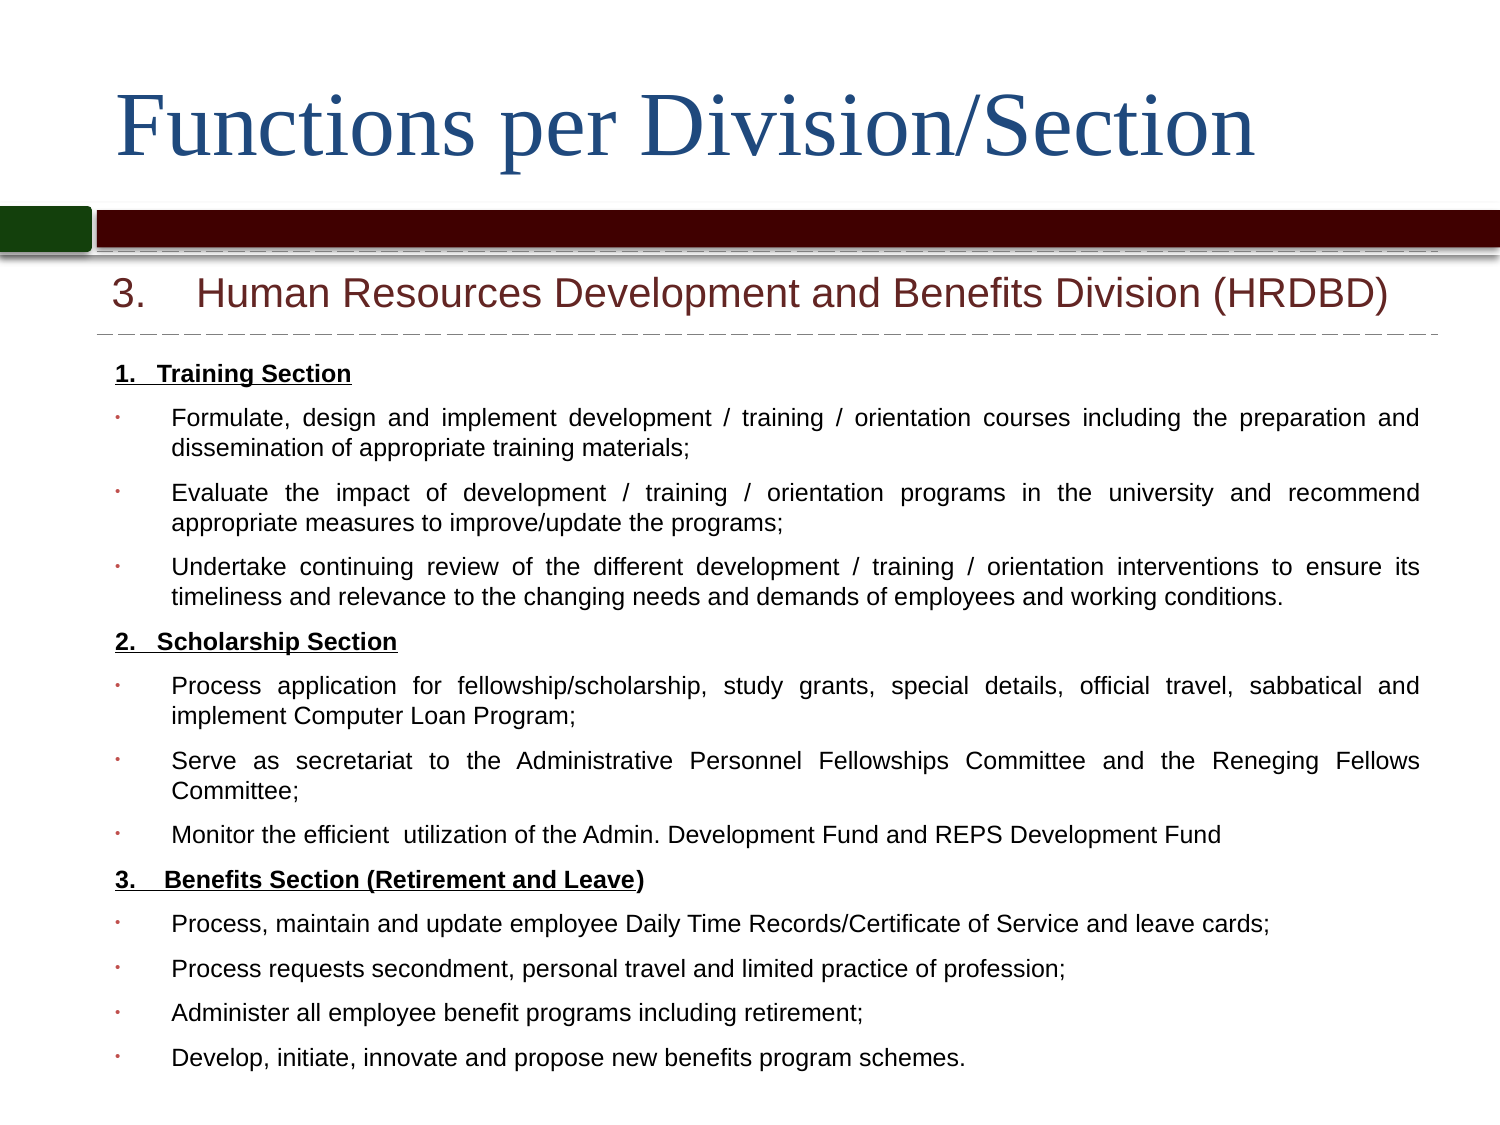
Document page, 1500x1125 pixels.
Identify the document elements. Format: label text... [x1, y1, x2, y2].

title Functions per Division/Section [100, 37, 1438, 200]
list 1. Training Section Formulate, design and implement development / training / orientation courses including the preparation and dissemination of appropriate training materials; Evaluate the impact of development / training / orientation programs in the university and recommend appropriate measures to improve/update the programs; Undertake continuing review of the different development / training / orientation interventions to ensure its timeliness and relevance to the changing needs and demands of employees and working conditions. 2. Scholarship Section Process application for fellowship/scholarship, study grants, special details, official travel, sabbatical and implement Computer Loan Program; Serve as secretariat to the Administrative Personnel Fellowships Committee and the Reneging Fellows Committee; Monitor the efficient utilization of the Admin. Development Fund and REPS Development Fund 3. Benefits Section (Retirement and Leave) Process, maintain and update employee Daily Time Records/Certificate of Service and leave cards; Process requests secondment, personal travel and limited practice of profession; Administer all employee benefit programs including retirement; Develop, initiate, innovate and propose new benefits program schemes. [100, 350, 1438, 1125]
table_header Human Resources Development and Benefits Division (HRDBD) [97, 252, 1438, 334]
